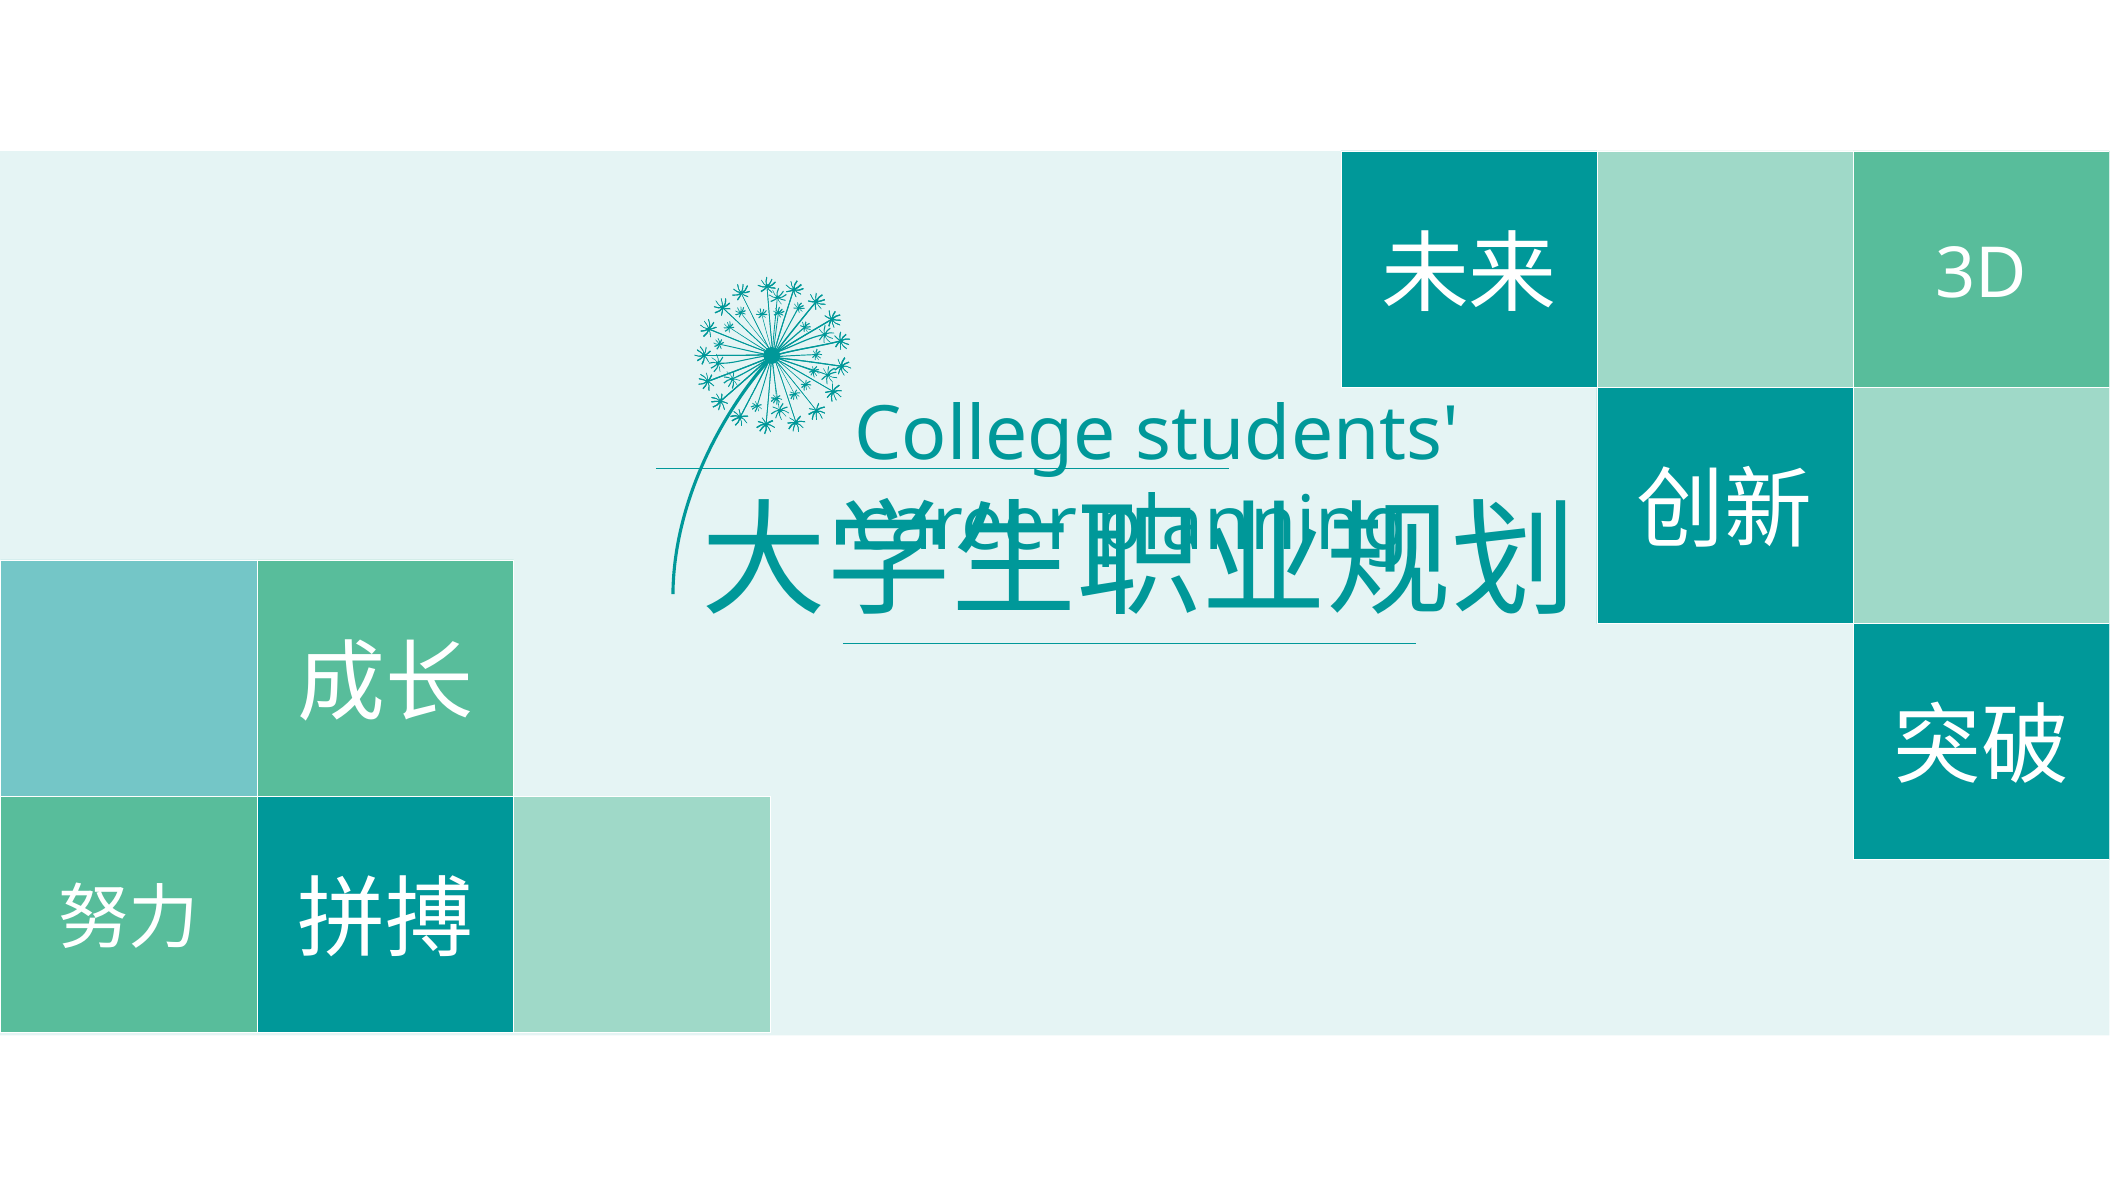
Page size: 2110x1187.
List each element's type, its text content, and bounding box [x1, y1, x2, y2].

text_box [1853, 387, 2110, 623]
text_box 3D [1853, 150, 2110, 387]
text_box 成长 [257, 559, 514, 796]
text_box [0, 150, 2110, 1036]
text_box [513, 796, 770, 1032]
text_box 努力 [0, 796, 257, 1032]
text_box College students' career planning [854, 384, 1609, 565]
text_box 创新 [1609, 387, 1853, 624]
text_box 拼搏 [257, 796, 513, 1032]
text_box 突破 [1853, 623, 2110, 860]
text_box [671, 274, 833, 600]
text_box 大学生职业规划 [700, 479, 1638, 630]
text_box 未来 [1341, 150, 1597, 384]
text_box [0, 559, 257, 796]
text_box [1597, 150, 1853, 387]
